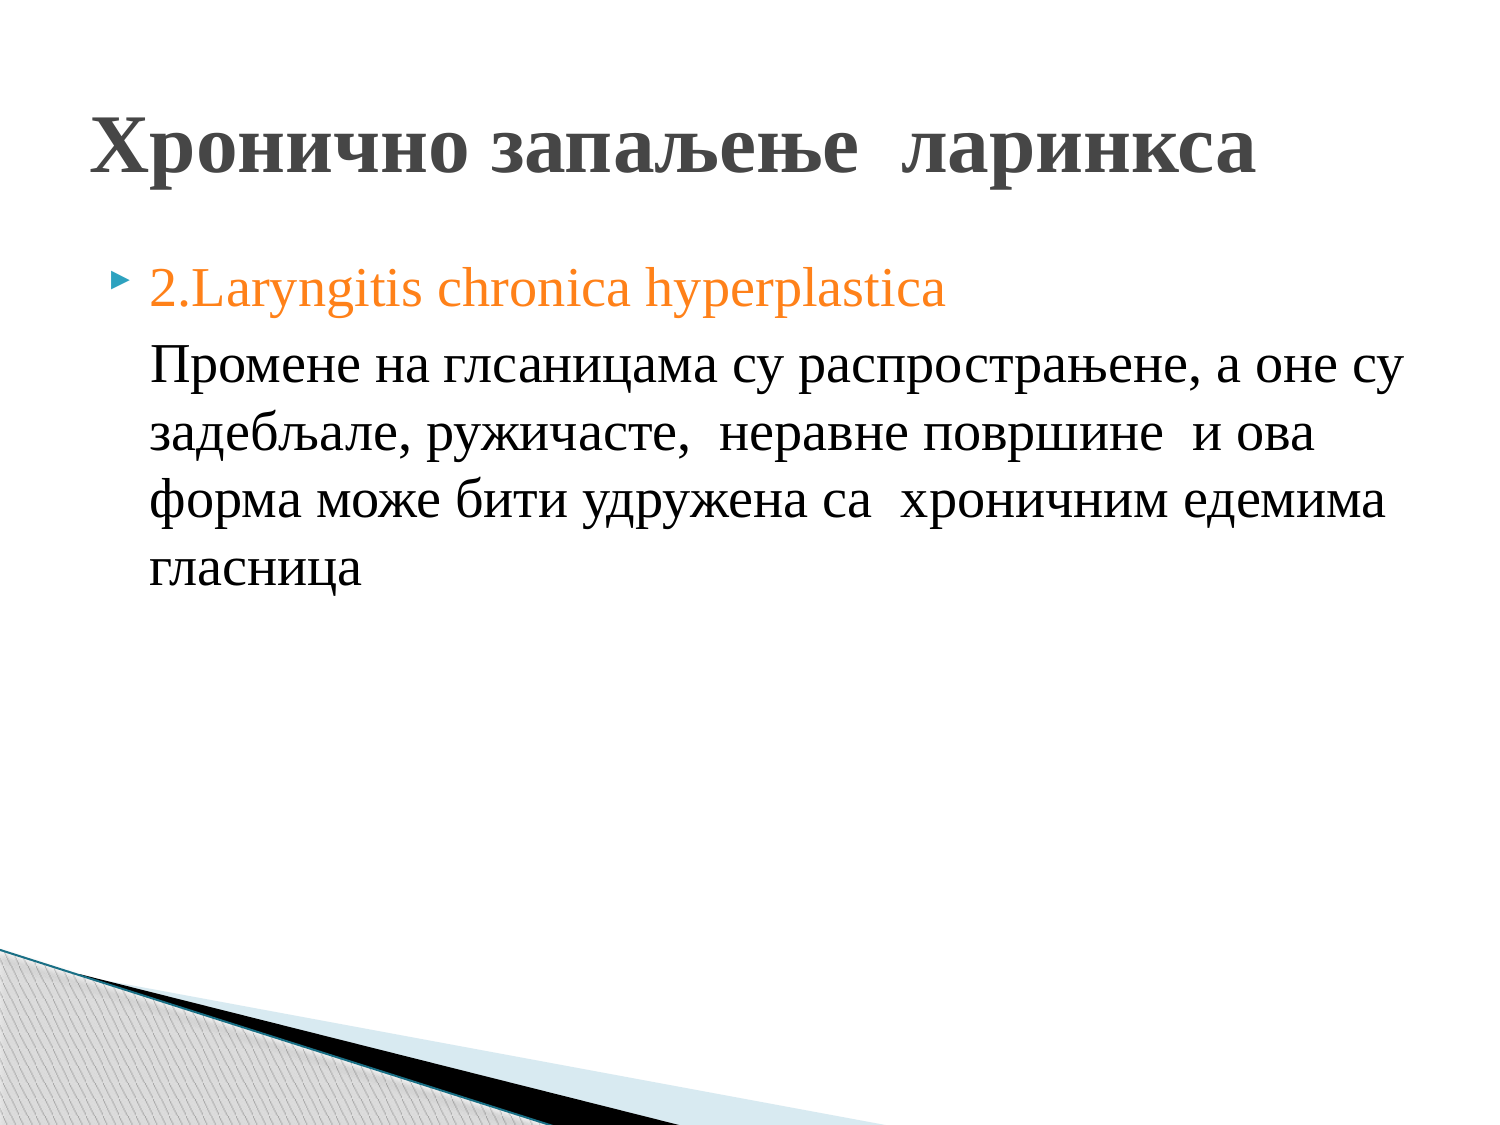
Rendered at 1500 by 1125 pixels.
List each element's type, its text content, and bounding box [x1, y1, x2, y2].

title Хронично запаљење ларинкса [75, 45, 1425, 233]
list 2.Laryngitis chronica hyperplastica Промене на глсаницама су распрострањене, а оне су задебљале, ружичасте, неравне површине и ова форма може бити удружена са хроничним едемима гласница [74, 242, 1426, 986]
